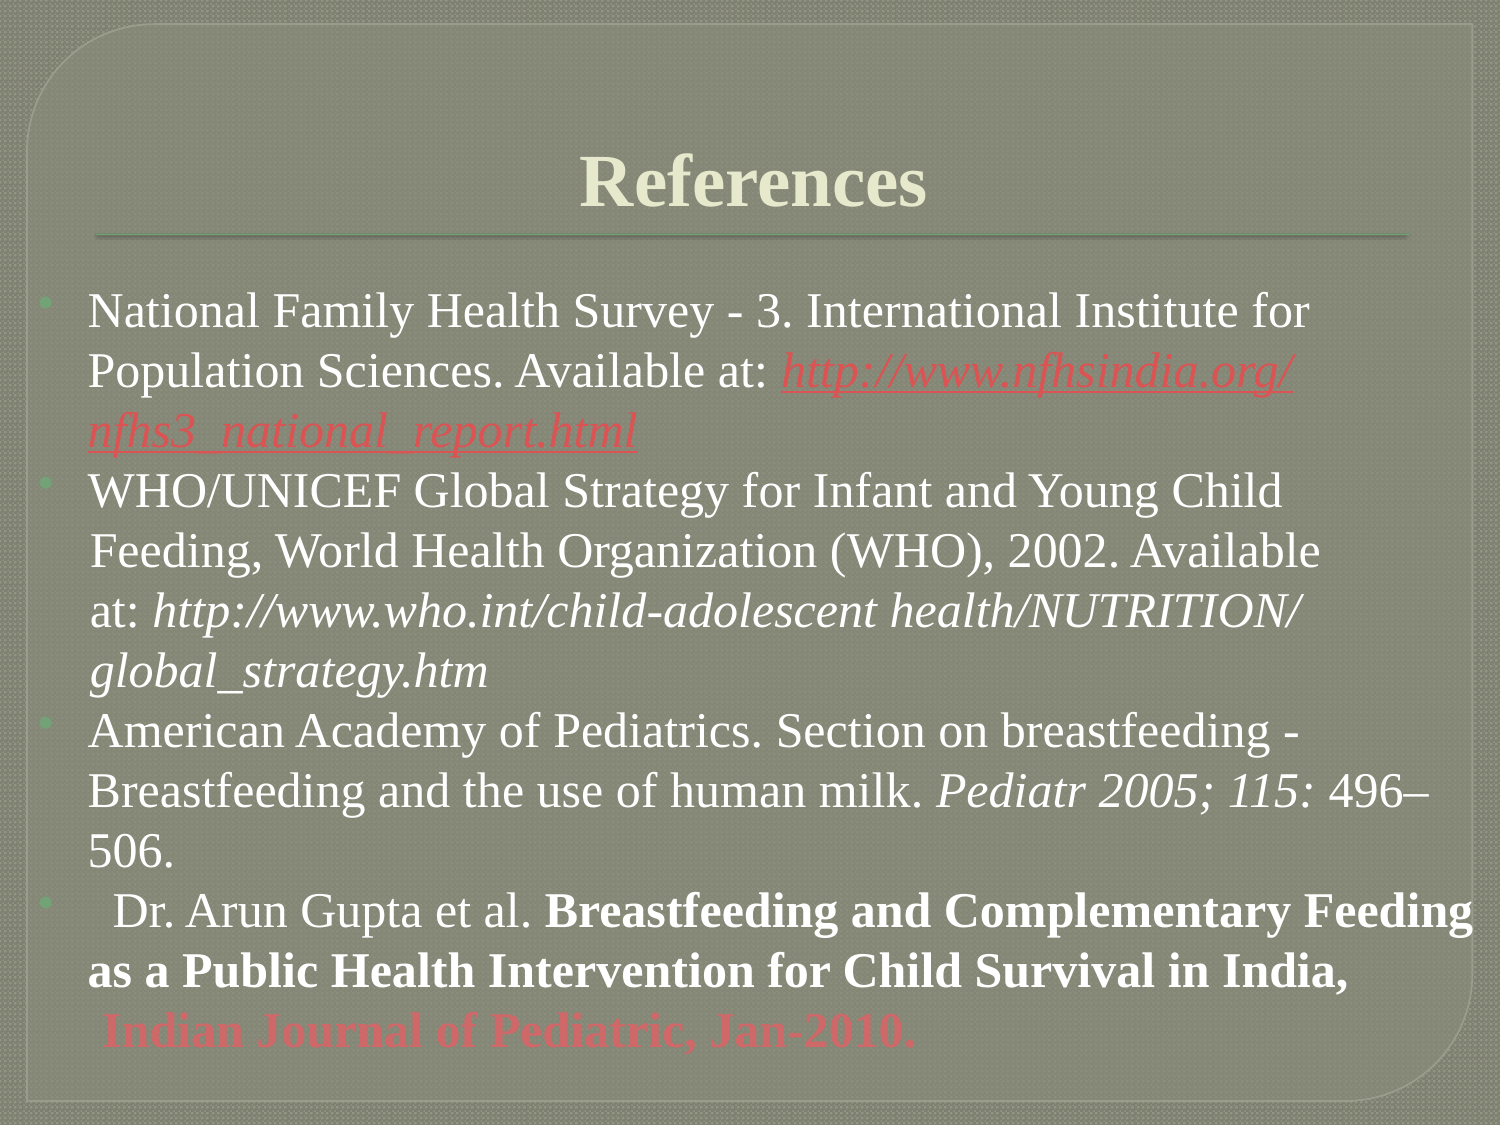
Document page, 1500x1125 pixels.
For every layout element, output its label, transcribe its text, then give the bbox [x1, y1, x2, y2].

list National Family Health Survey - 3. International Institute for Population Sciences. Available at: http://www.nfhsindia.org/nfhs3_national_report.html WHO/UNICEF Global Strategy for Infant and Young Child Feeding, World Health Organization (WHO), 2002. Available at: http://www.who.int/child-adolescent health/NUTRITION/ global_strategy.htm American Academy of Pediatrics. Section on breastfeeding -Breastfeeding and the use of human milk. Pediatr 2005; 115: 496–506. Dr. Arun Gupta et al. Breastfeeding and Complementary Feeding as a Public Health Intervention for Child Survival in India, Indian Journal of Pediatric, Jan-2010. [24, 270, 1500, 1013]
title References [75, 41, 1425, 230]
